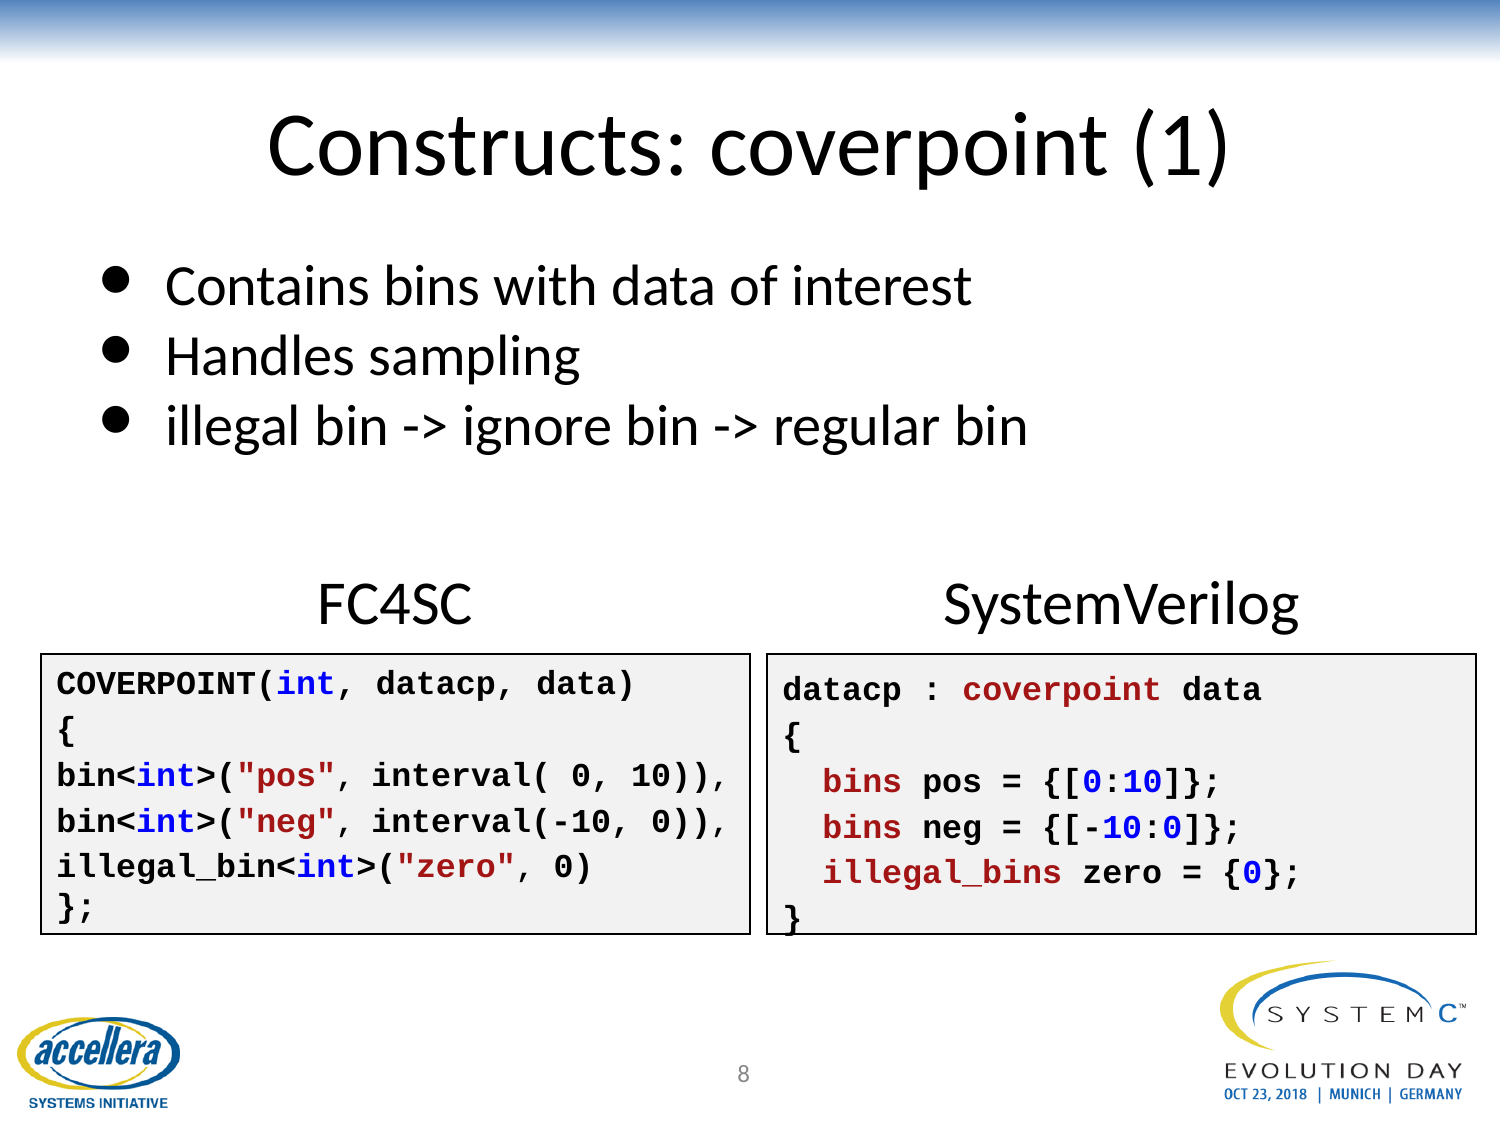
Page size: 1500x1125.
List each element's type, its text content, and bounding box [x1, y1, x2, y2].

text_box COVERPOINT(int, datacp, data) { bin<int>("pos", interval( 0, 10)), bin<int>("neg", interval(-10, 0)), illegal_bin<int>("zero", 0) }; [41, 653, 750, 934]
text_box SystemVerilog [905, 563, 1339, 654]
picture [17, 1017, 180, 1108]
slide_number ‹#› [600, 1042, 888, 1103]
text_box Contains bins with data of interest Handles sampling illegal bin -> ignore bin -> regular bin [74, 232, 1425, 563]
text_box datacp : coverpoint data { bins pos = {[0:10]}; bins neg = {[-10:0]}; illegal_bins zero = {0}; } [767, 653, 1477, 934]
picture [1211, 957, 1474, 1111]
title Constructs: coverpoint (1) [75, 45, 1425, 232]
text_box FC4SC [185, 563, 606, 654]
